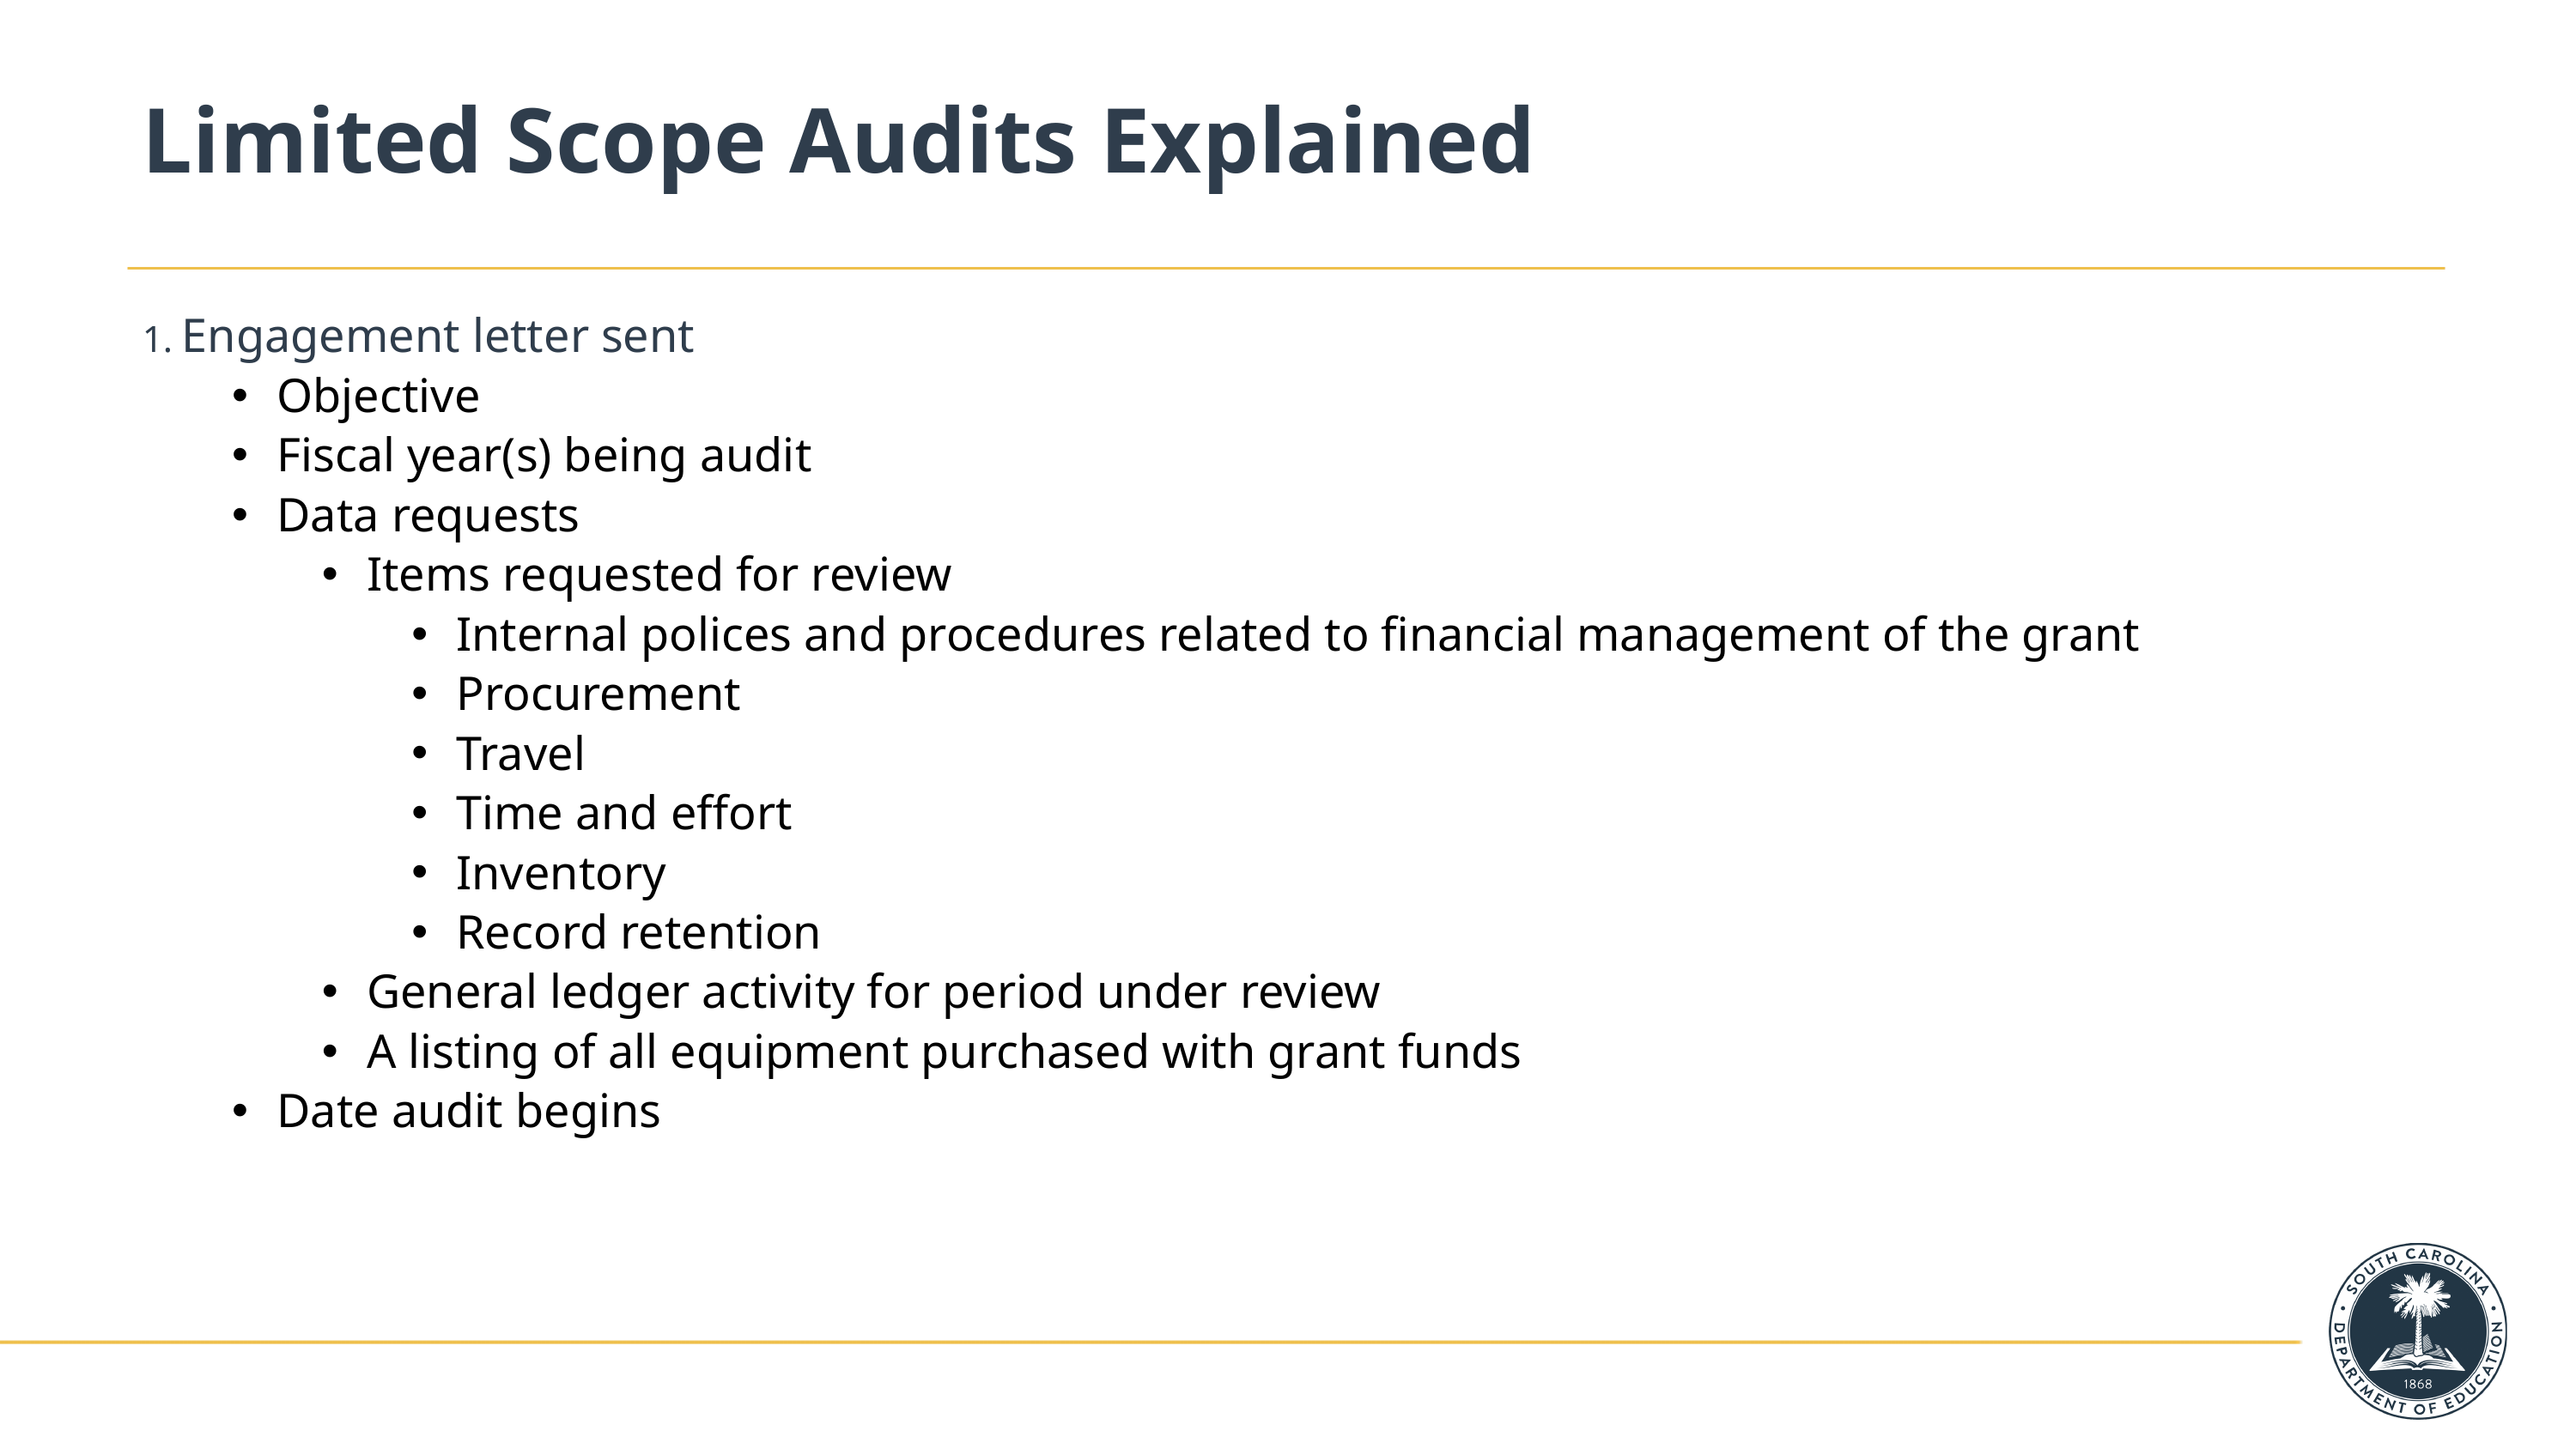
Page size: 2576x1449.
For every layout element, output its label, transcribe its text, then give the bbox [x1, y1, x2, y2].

picture [2329, 1243, 2507, 1420]
list 1. Engagement letter sent Objective Fiscal year(s) being audit Data requests Items requested for review Internal polices and procedures related to financial management of the grant Procurement Travel Time and effort Inventory Record retention General ledger activity for period under review A listing of all equipment purchased with grant funds Date audit begins [129, 306, 2447, 1149]
title Limited Scope Audits Explained [129, 76, 2447, 232]
